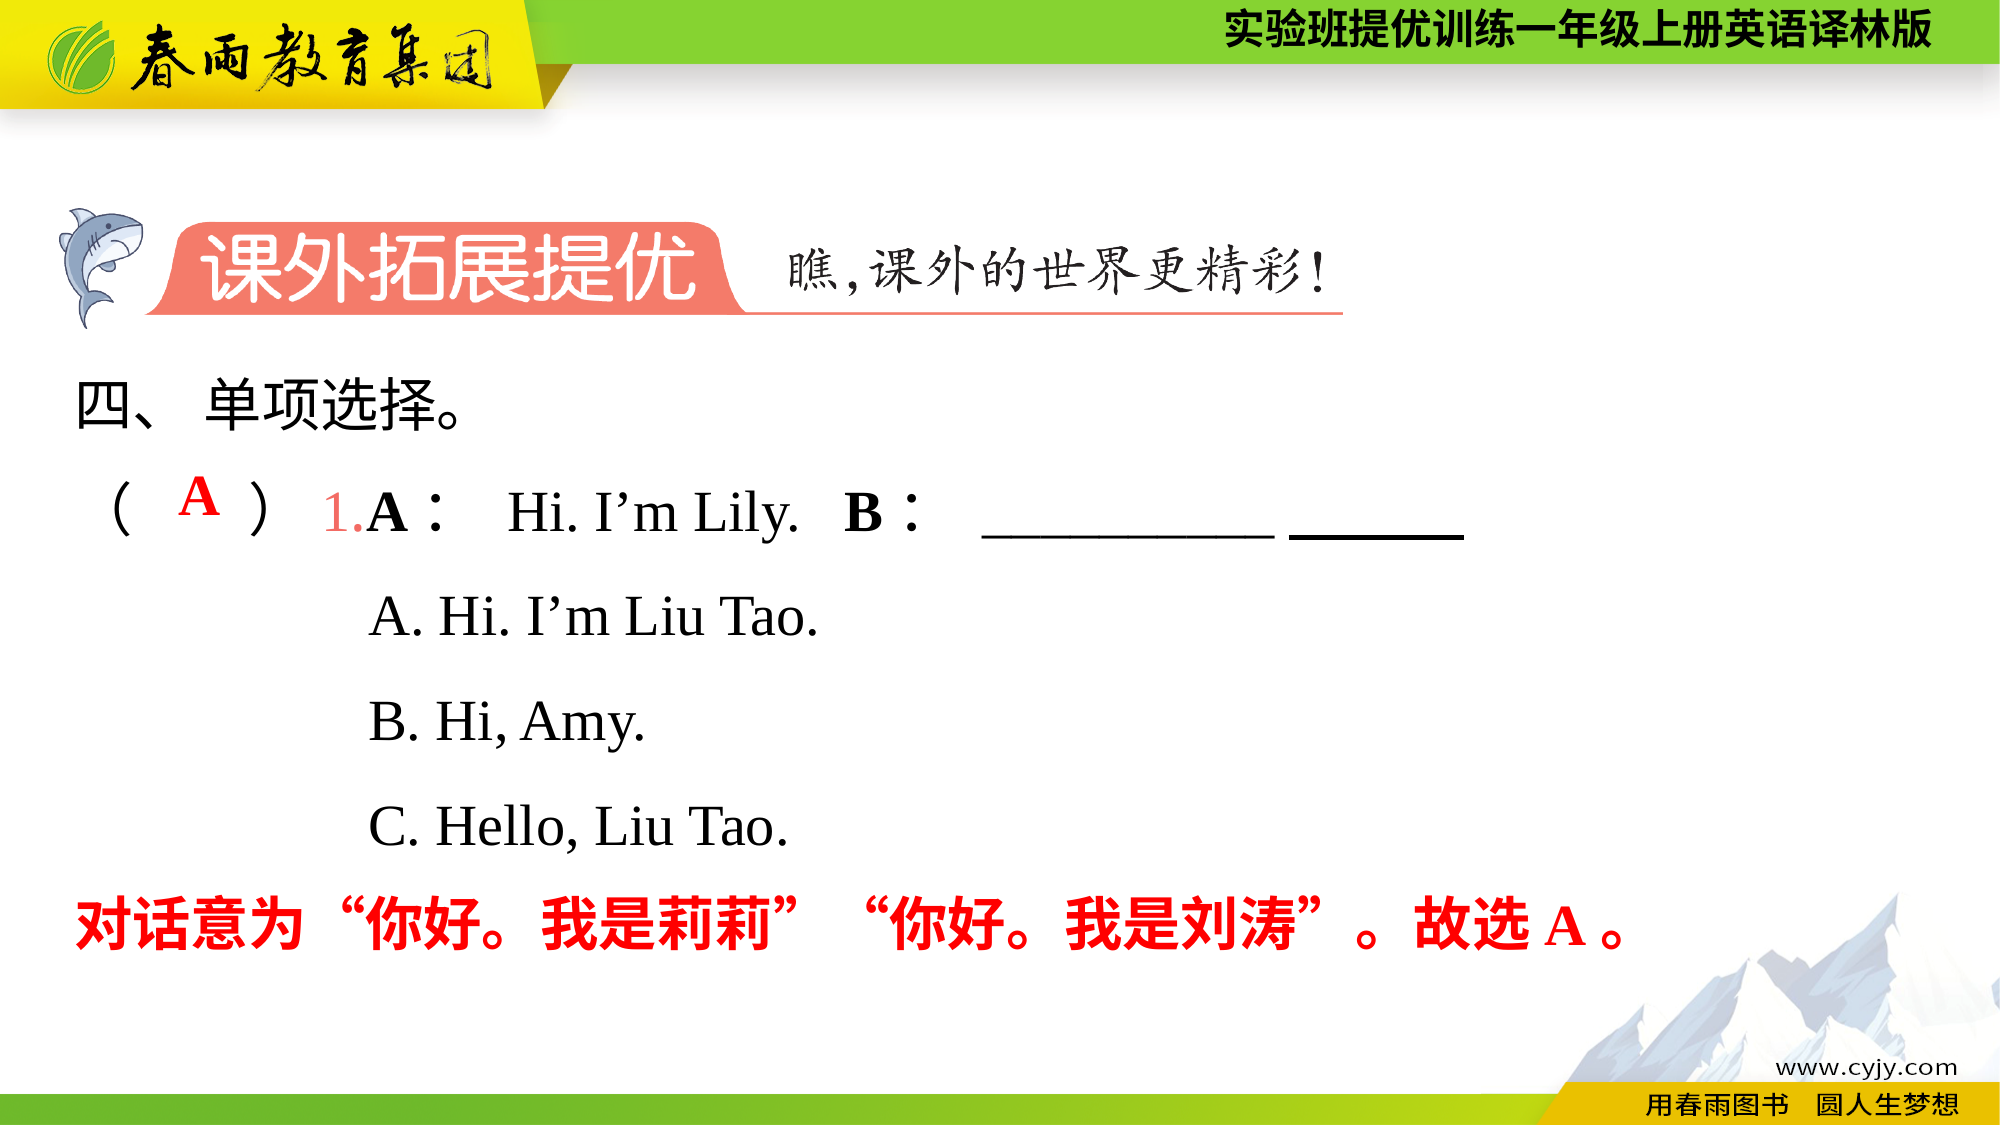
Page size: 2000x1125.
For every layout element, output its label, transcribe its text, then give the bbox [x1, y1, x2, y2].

list 四、 单项选择。 （ ）1.A： Hi. I’m Lily. B： __________ A. Hi. I’m Liu Tao. B. Hi, Amy. C. Hello, Liu Tao. [59, 325, 1944, 844]
picture [0, 0, 2000, 1125]
text_box A [163, 450, 235, 535]
text_box 对话意为“你好。我是莉莉”“你好。我是刘涛”。故选A。 [59, 844, 1944, 965]
